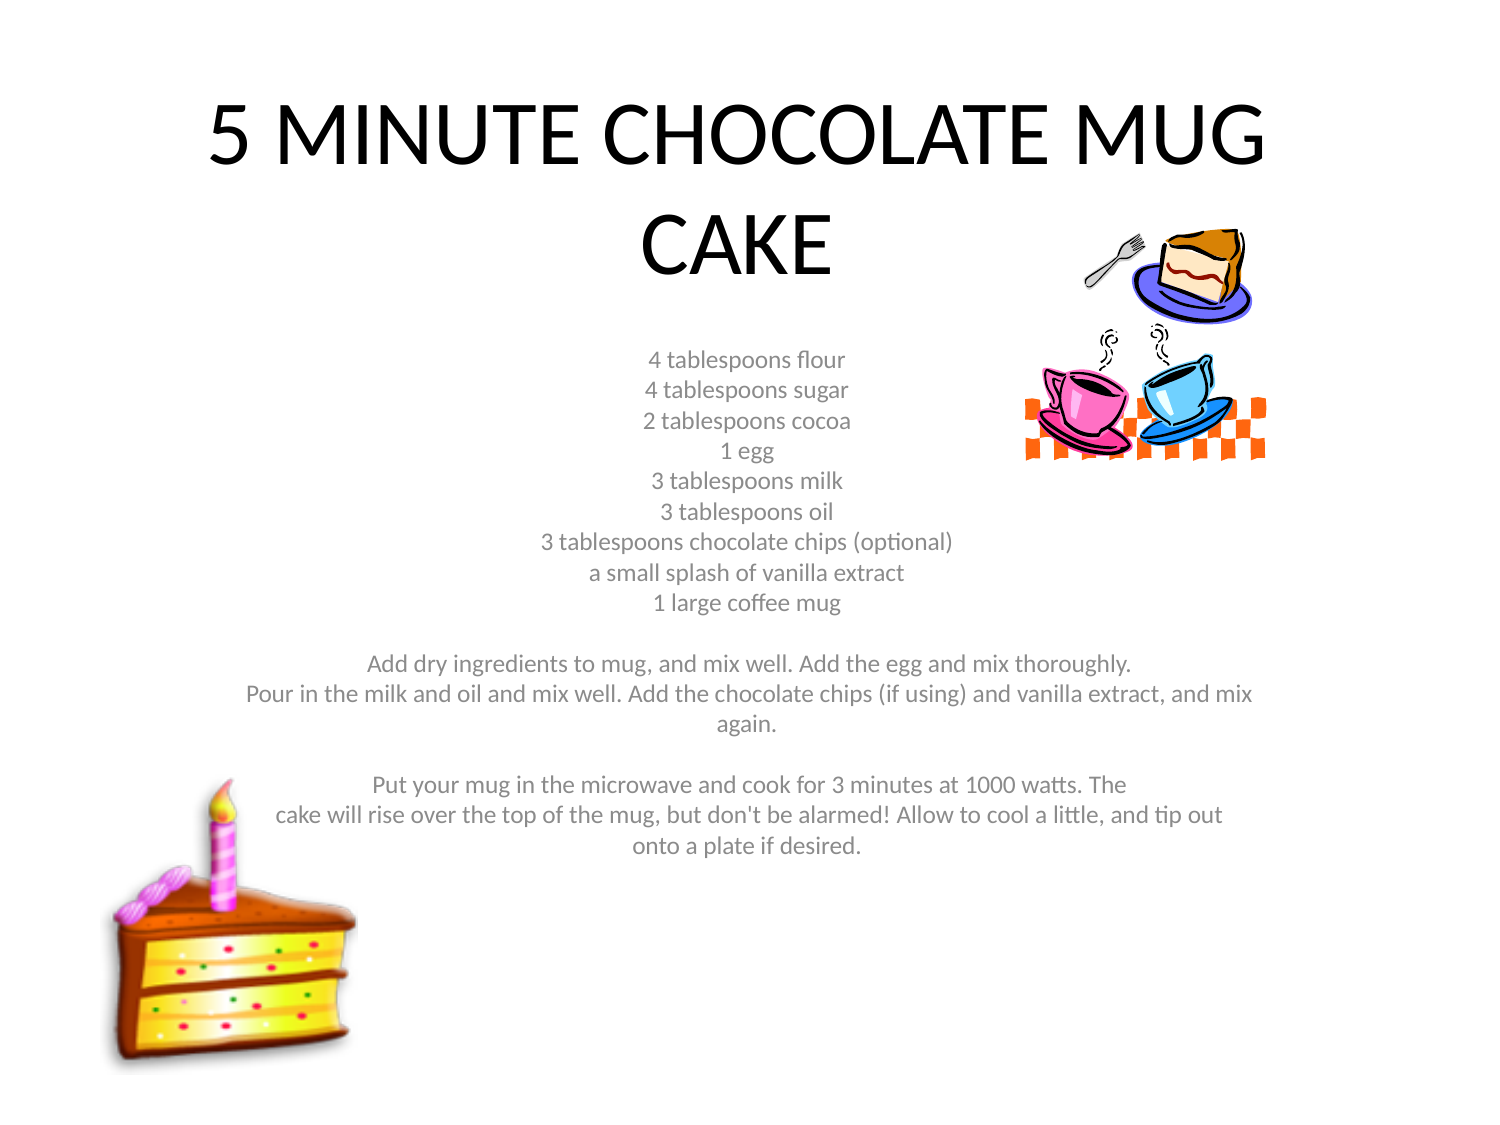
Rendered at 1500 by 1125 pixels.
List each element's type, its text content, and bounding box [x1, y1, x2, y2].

picture [1024, 224, 1267, 462]
picture [99, 774, 358, 1076]
subtitle 4 tablespoons flour 4 tablespoons sugar 2 tablespoons cocoa 1 egg 3 tablespoons milk 3 tablespoons oil 3 tablespoons chocolate chips (optional) a small splash of vanilla extract 1 large coffee mug Add dry ingredients to mug, and mix well. Add the egg and mix thoroughly. Pour in the milk and oil and mix well. Add the chocolate chips (if using) and vanilla extract, and mix again. Put your mug in the microwave and cook for 3 minutes at 1000 watts. The cake will rise over the top of the mug, but don't be alarmed! Allow to cool a little, and tip out onto a plate if desired. [225, 275, 1275, 925]
title 5 MINUTE CHOCOLATE MUG CAKE [99, 62, 1375, 304]
